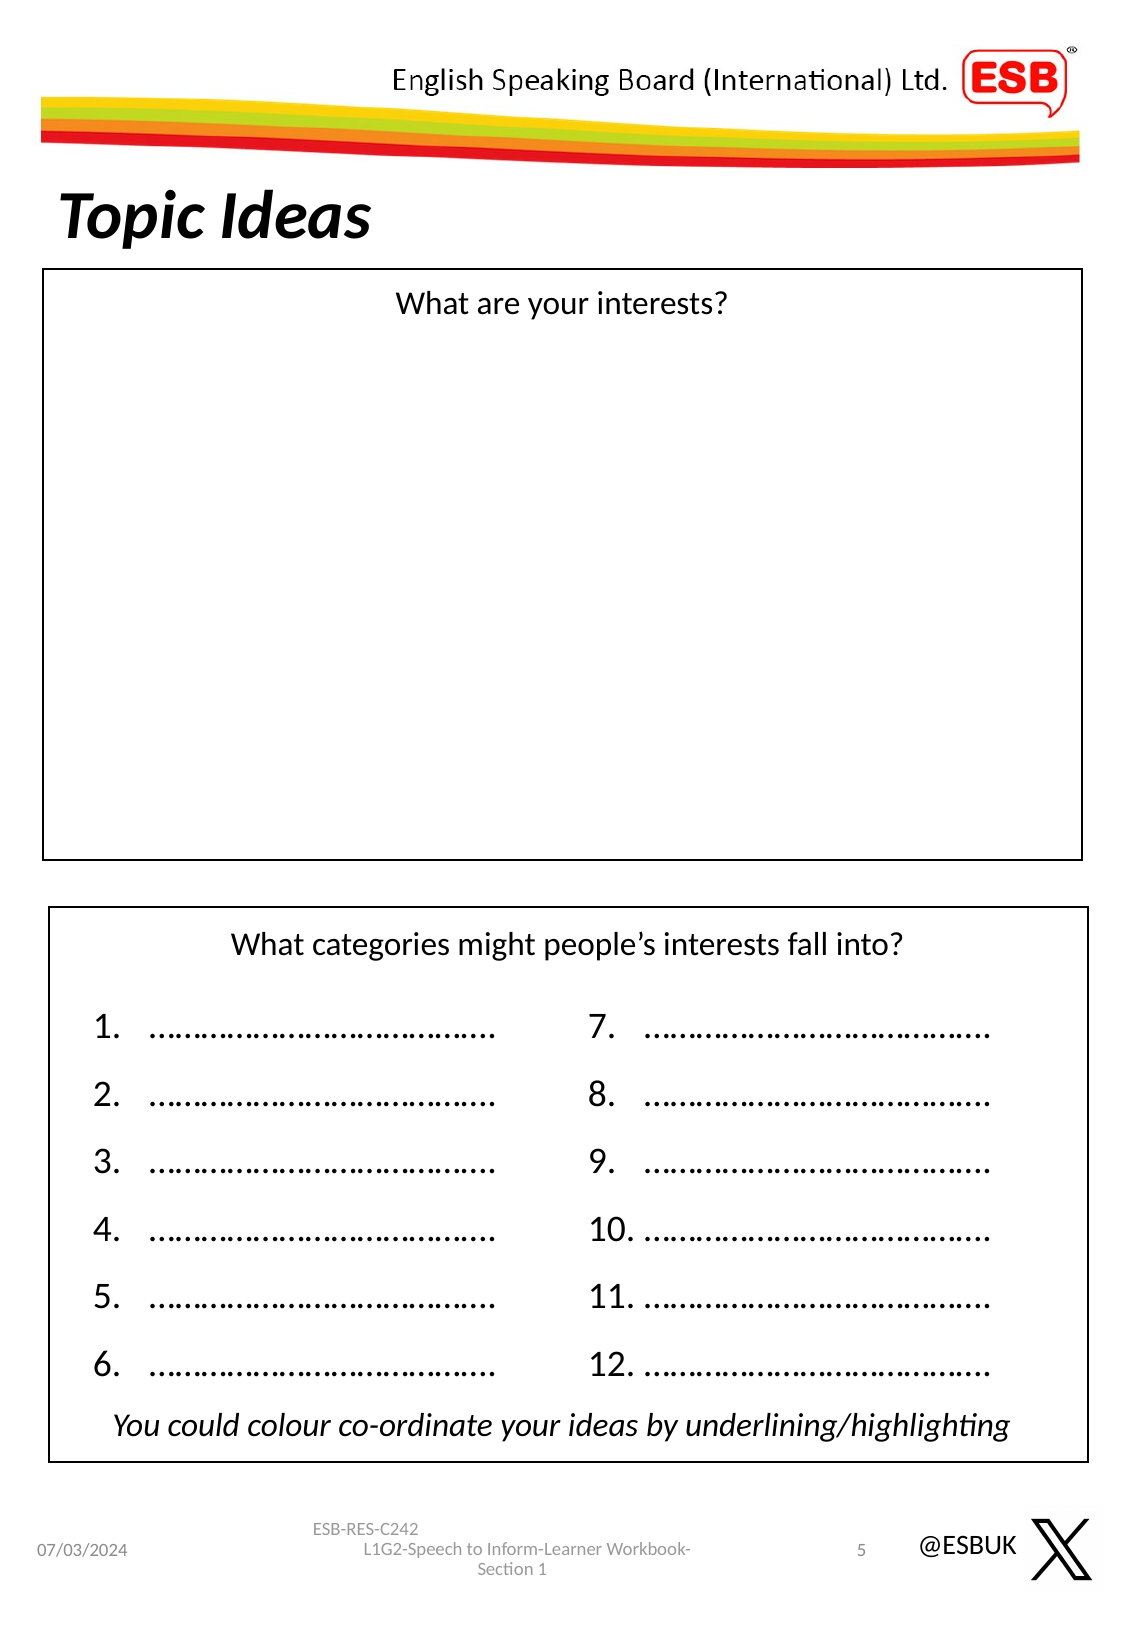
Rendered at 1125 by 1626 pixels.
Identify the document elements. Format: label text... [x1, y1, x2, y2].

text_box [48, 906, 1089, 1463]
slide_number 5 [697, 1506, 882, 1593]
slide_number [22, 1506, 276, 1593]
text_box What categories might people’s interests fall into? [48, 915, 1088, 970]
text_box …………………………………. …………………………………. …………………………………. …………………………………. …………………………………. …………………………………. [641, 971, 1125, 1392]
text_box …………………………………. …………………………………. …………………………………. …………………………………. …………………………………. …………………………………. [78, 971, 641, 1392]
title Topic Ideas [42, 162, 1014, 268]
picture [1022, 1506, 1103, 1593]
text_box What are your interests? [42, 268, 1083, 861]
footer ESB-RES-C242 L1G2-Speech to Inform-Learner Workbook-Section 1 [296, 1506, 697, 1593]
text_box You could colour co-ordinate your ideas by underlining/highlighting [78, 1395, 1047, 1451]
picture [0, 1, 1125, 234]
